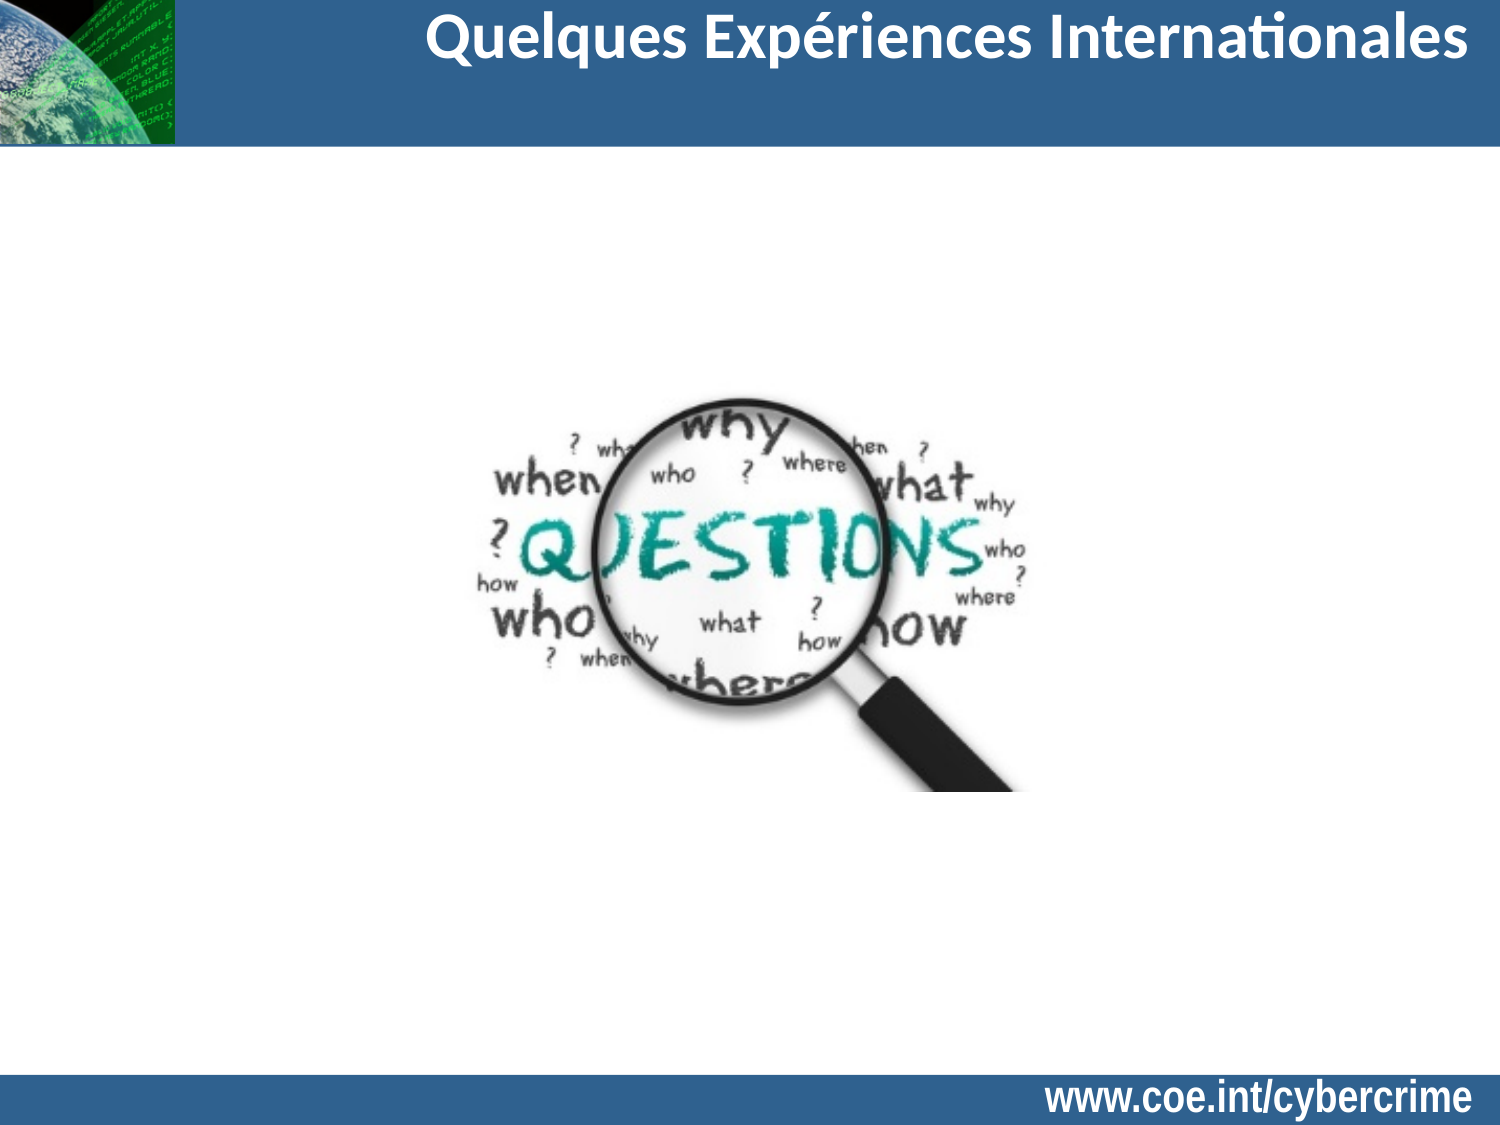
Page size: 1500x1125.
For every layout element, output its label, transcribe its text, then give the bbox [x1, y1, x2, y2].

text_box Quelques Expériences Internationales [177, 0, 1500, 149]
picture [443, 332, 1057, 793]
text_box www.coe.int/cybercrime [1030, 1059, 1500, 1125]
picture [0, 0, 175, 144]
text_box [0, 1073, 1030, 1125]
